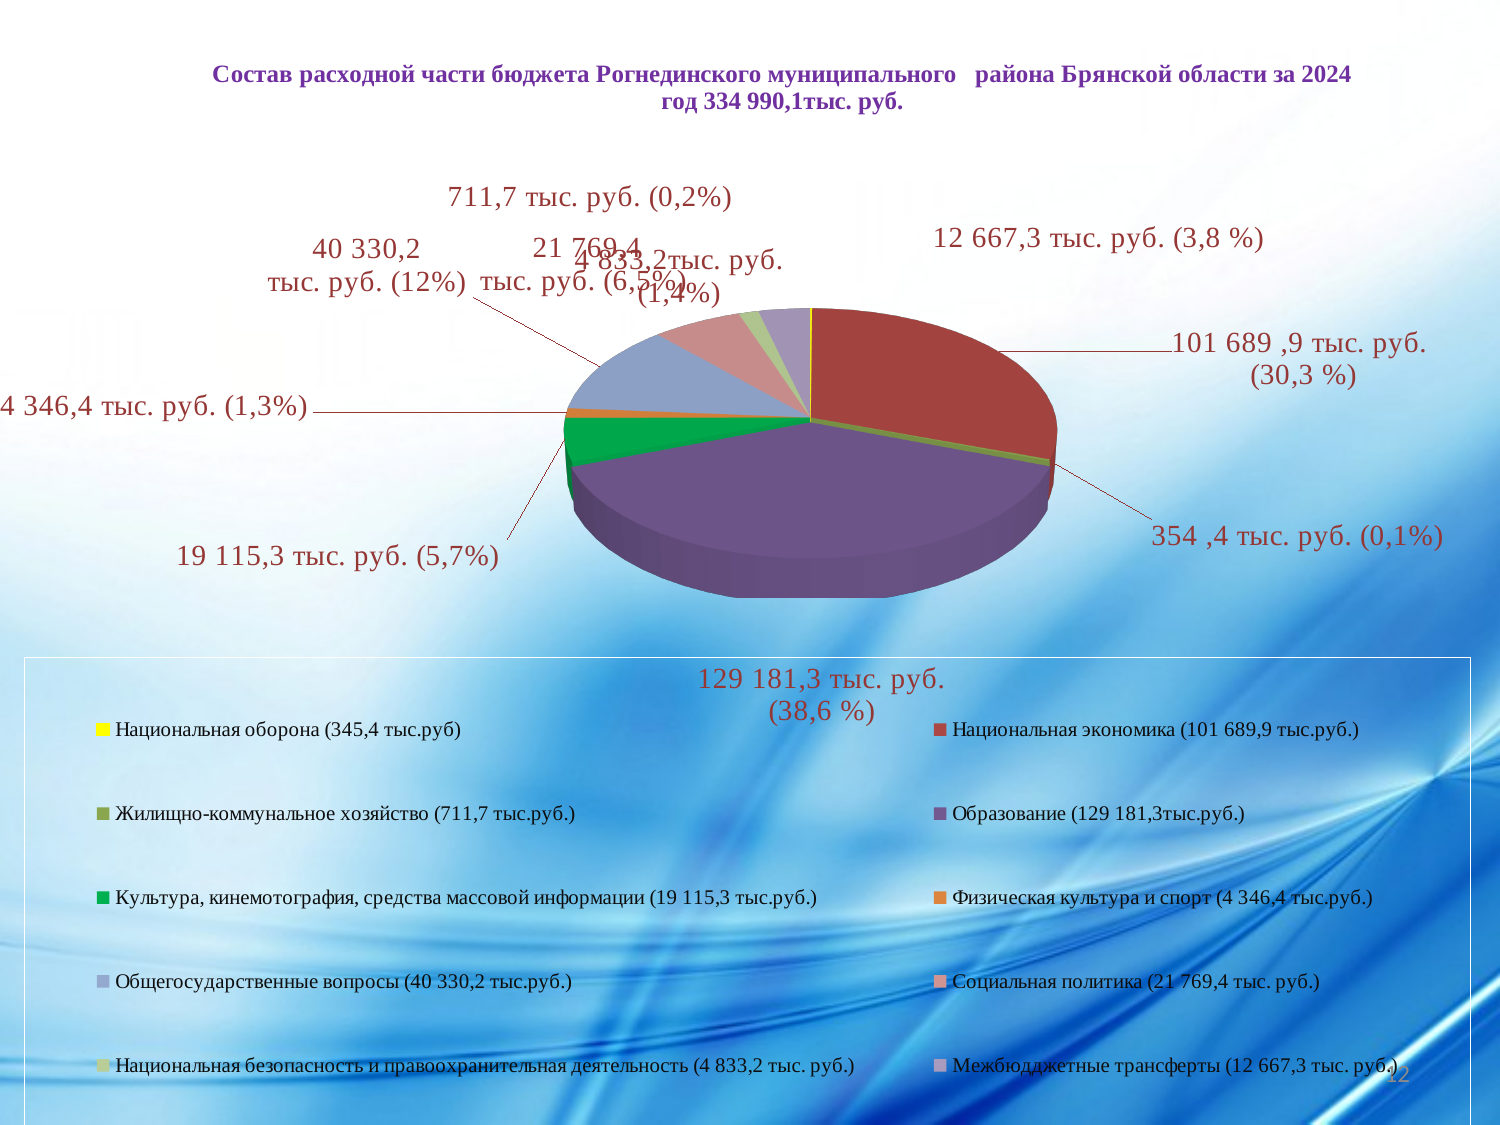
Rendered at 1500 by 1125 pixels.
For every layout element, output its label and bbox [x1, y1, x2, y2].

picture [0, 0, 1500, 1125]
chart [0, 18, 1471, 1125]
